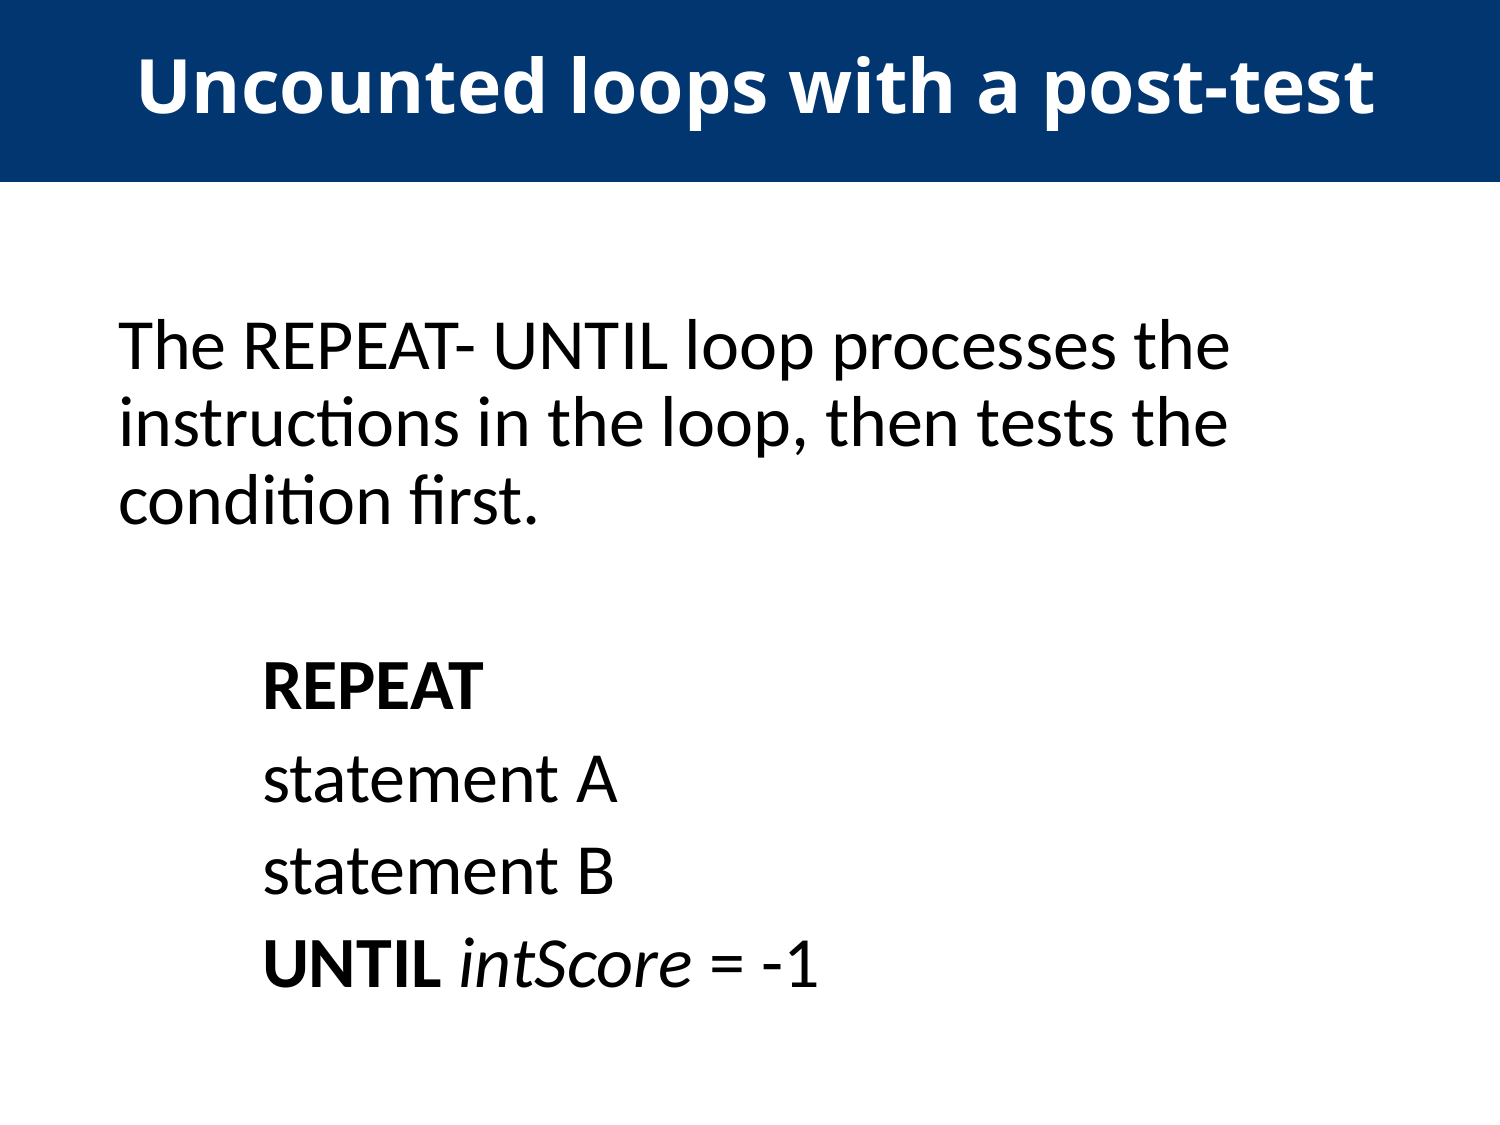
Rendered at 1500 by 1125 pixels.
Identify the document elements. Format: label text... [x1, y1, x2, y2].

list The REPEAT- UNTIL loop processes the instructions in the loop, then tests the condition first. REPEAT statement A statement B UNTIL intScore = -1 [103, 299, 1397, 1014]
text_box [0, 0, 1500, 182]
text_box Uncounted loops with a post-test [29, 30, 1483, 136]
